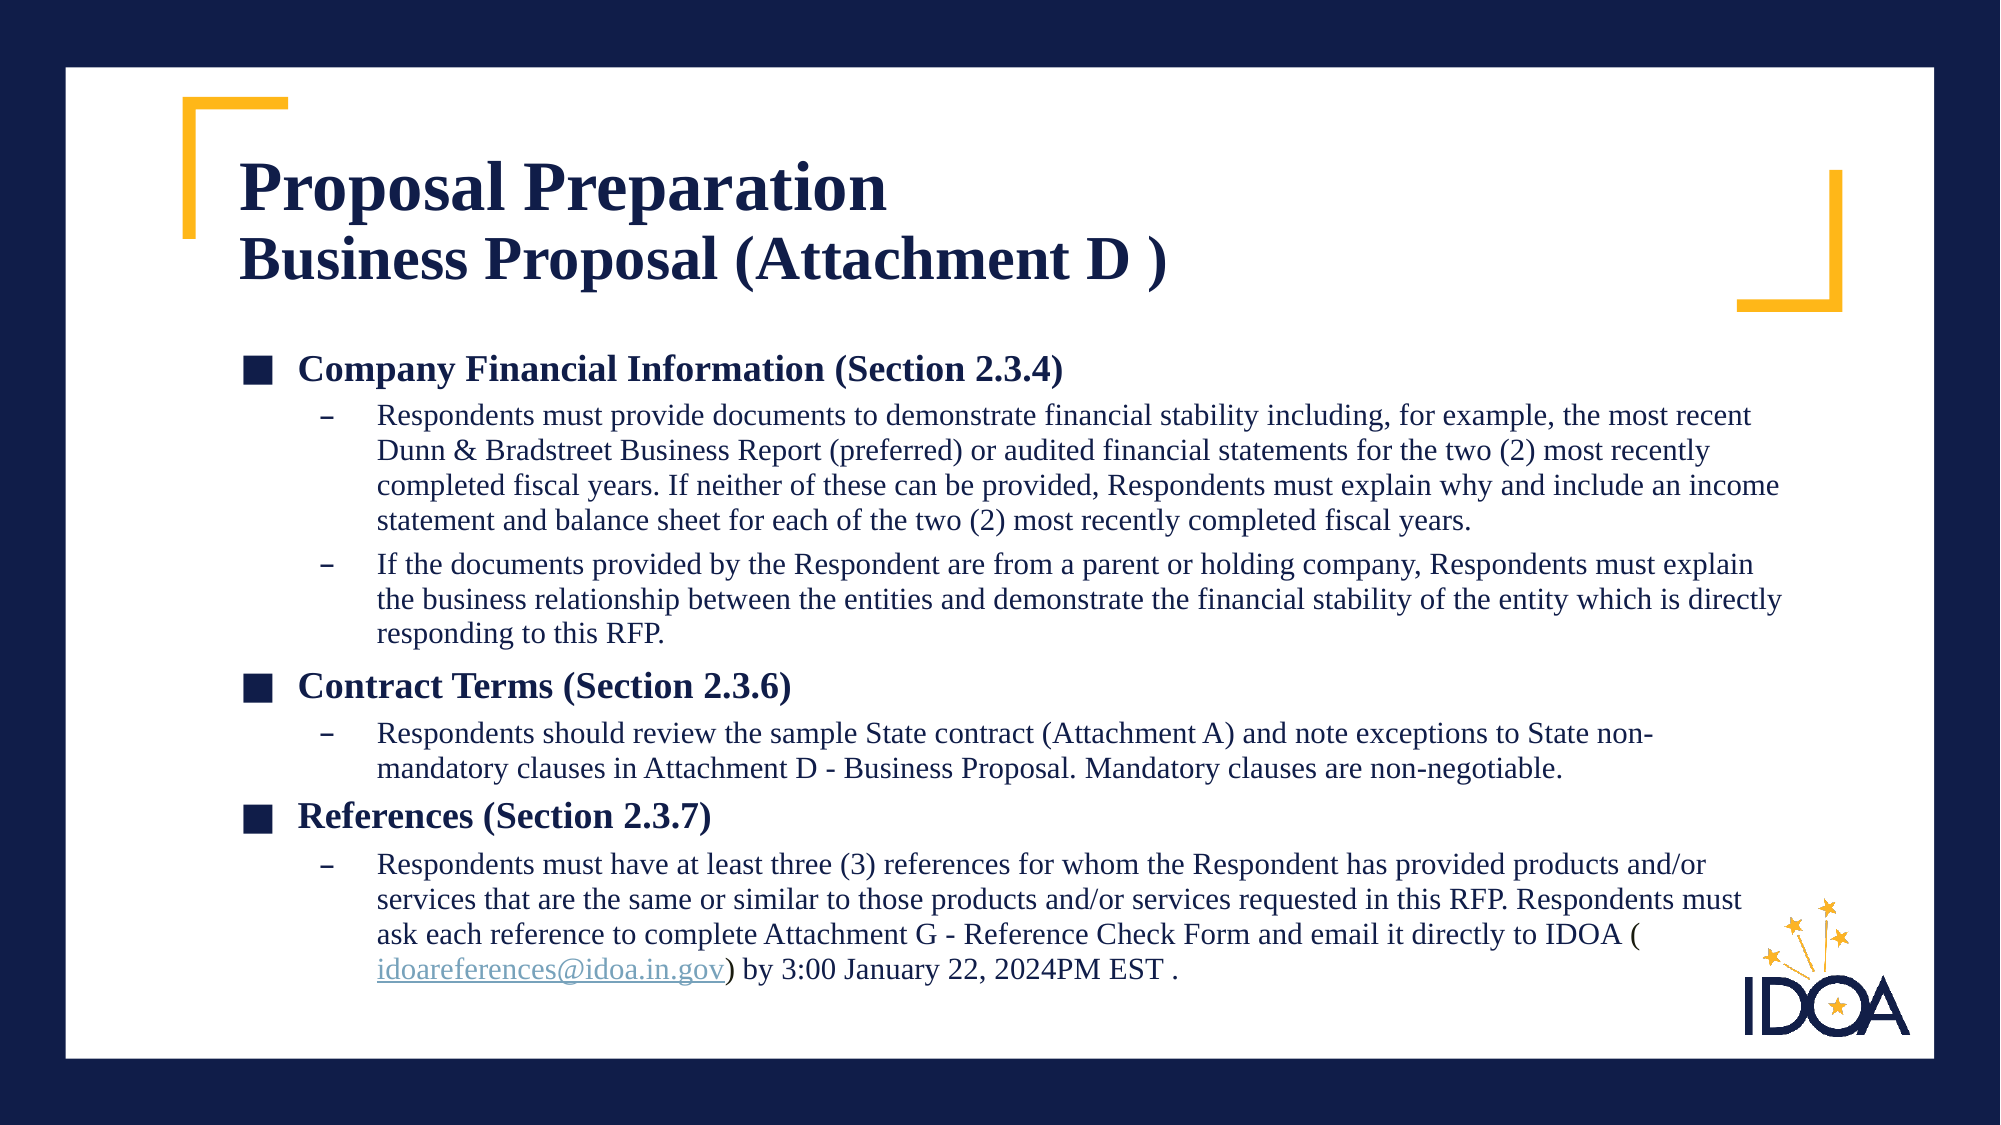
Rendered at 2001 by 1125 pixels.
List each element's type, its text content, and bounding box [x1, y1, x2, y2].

list Company Financial Information (Section 2.3.4) Respondents must provide documents to demonstrate financial stability including, for example, the most recent Dunn & Bradstreet Business Report (preferred) or audited financial statements for the two (2) most recently completed fiscal years. If neither of these can be provided, Respondents must explain why and include an income statement and balance sheet for each of the two (2) most recently completed fiscal years. If the documents provided by the Respondent are from a parent or holding company, Respondents must explain the business relationship between the entities and demonstrate the financial stability of the entity which is directly responding to this RFP. Contract Terms (Section 2.3.6) Respondents should review the sample State contract (Attachment A) and note exceptions to State non-mandatory clauses in Attachment D - Business Proposal. Mandatory clauses are non-negotiable. References (Section 2.3.7) Respondents must have at least three (3) references for whom the Respondent has provided products and/or services that are the same or similar to those products and/or services requested in this RFP. Respondents must ask each reference to complete Attachment G - Reference Check Form and email it directly to IDOA (idoareferences@idoa.in.gov) by 3:00 January 22, 2024PM EST . [225, 344, 1800, 1003]
picture [1702, 857, 1959, 1114]
title Proposal Preparation Business Proposal (Attachment D ) [225, 142, 1800, 279]
